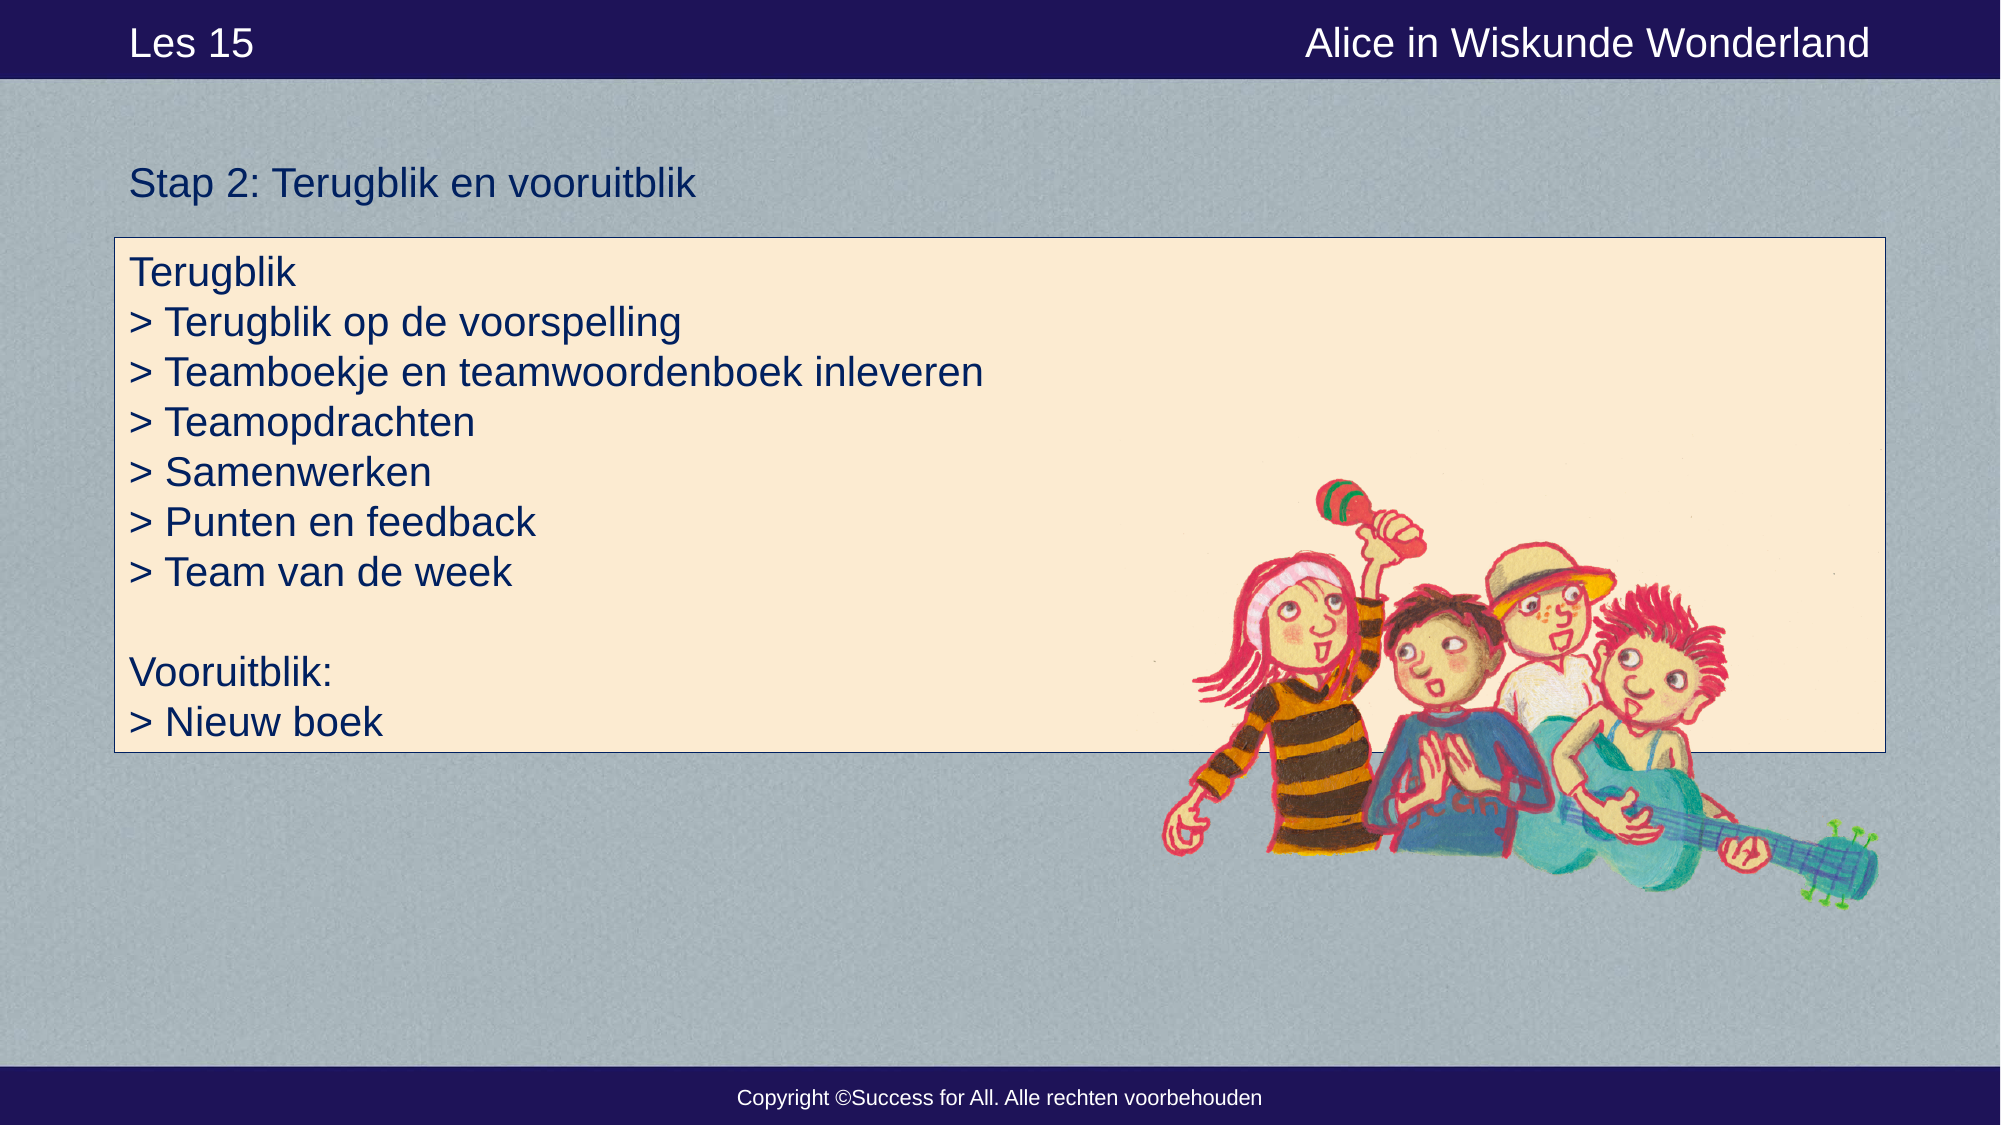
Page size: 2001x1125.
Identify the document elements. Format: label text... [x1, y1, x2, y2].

picture [0, 0, 2001, 1125]
text_box Terugblik > Terugblik op de voorspelling > Teamboekje en teamwoordenboek inleveren > Teamopdrachten > Samenwerken > Punten en feedback > Team van de week Vooruitblik: > Nieuw boek [114, 237, 1886, 753]
text_box Stap 2: Terugblik en vooruitblik [113, 148, 1635, 214]
text_box Alice in Wiskunde Wonderland [999, 8, 1886, 73]
text_box Les 15 [114, 8, 354, 73]
text_box Copyright ©Success for All. Alle rechten voorbehouden [0, 1076, 2000, 1125]
